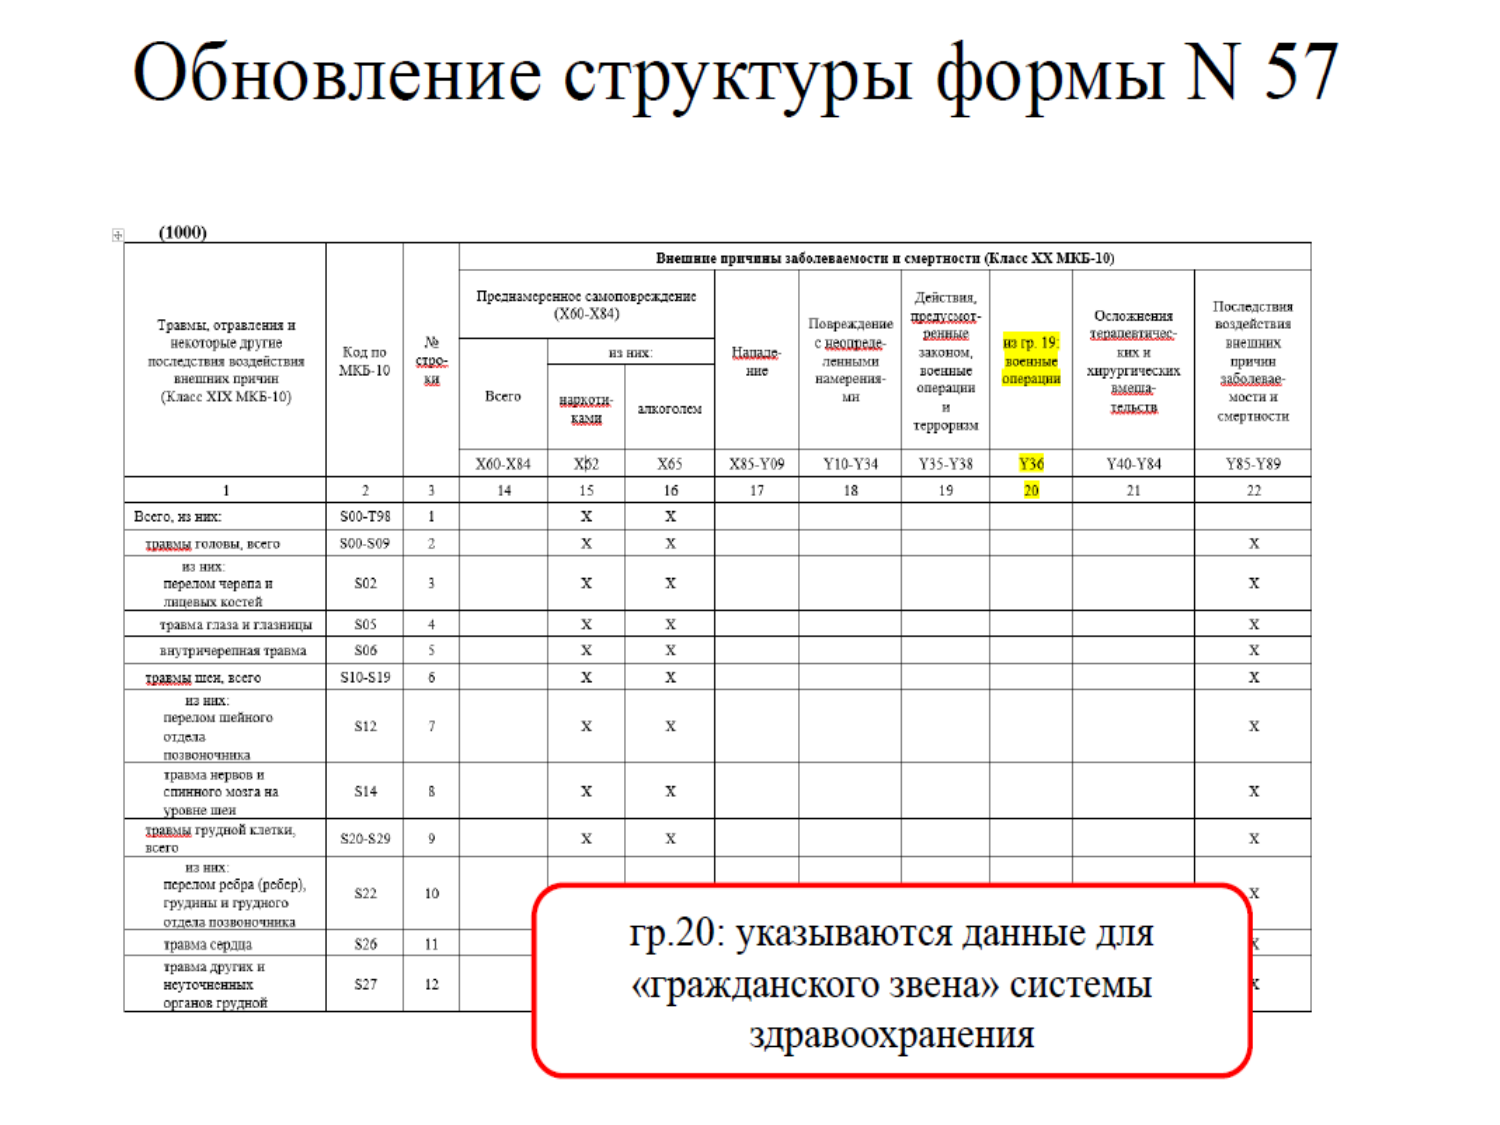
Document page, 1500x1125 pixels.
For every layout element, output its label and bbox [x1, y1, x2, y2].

list [73, 0, 1427, 1125]
